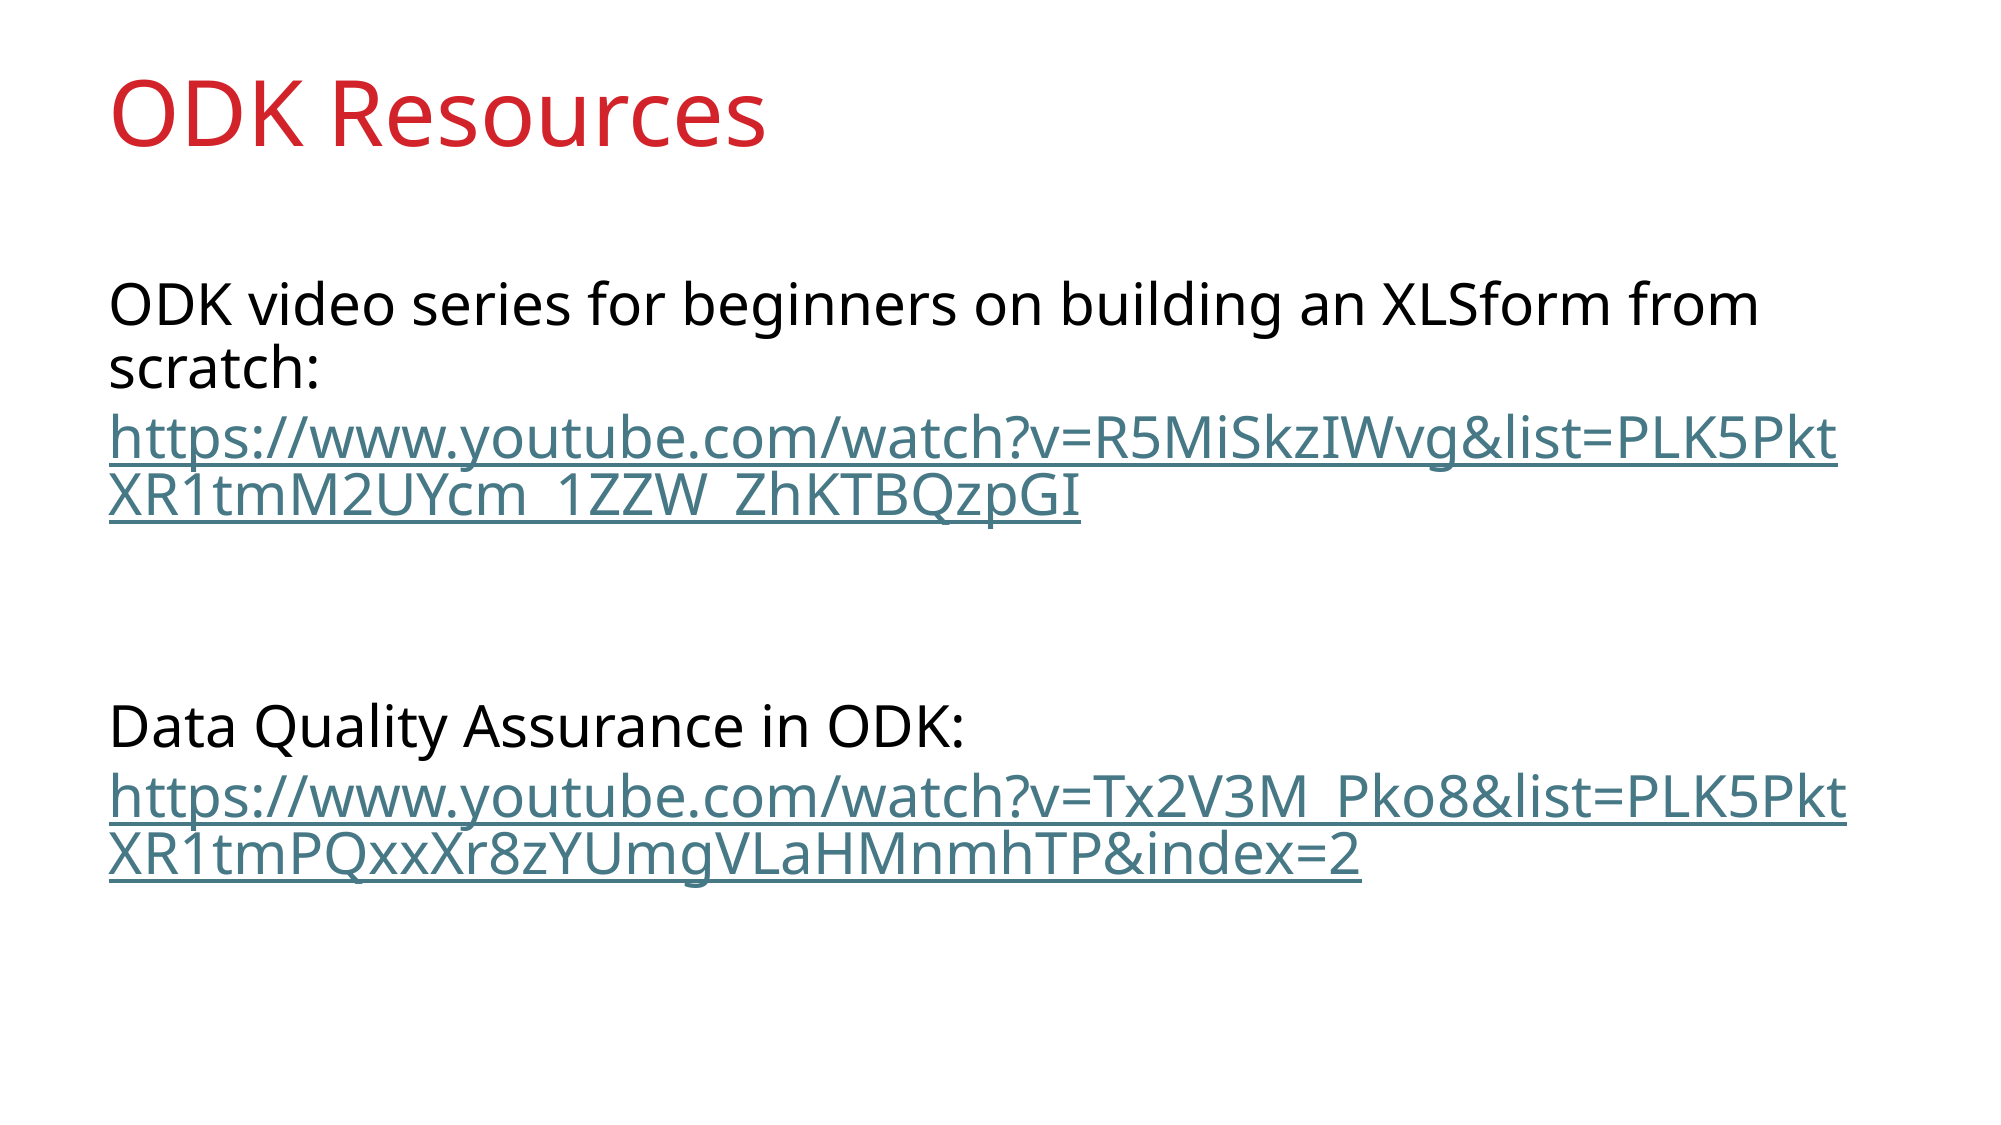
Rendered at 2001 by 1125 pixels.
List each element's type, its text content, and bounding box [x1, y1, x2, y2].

title ODK Resources [93, 0, 1863, 235]
list ODK video series for beginners on building an XLSform from scratch: https://www.youtube.com/watch?v=R5MiSkzIWvg&list=PLK5PktXR1tmM2UYcm_1ZZW_ZhKTBQzpGI Data Quality Assurance in ODK: https://www.youtube.com/watch?v=Tx2V3M_Pko8&list=PLK5PktXR1tmPQxxXr8zYUmgVLaHMnmhTP&index=2 [93, 267, 1863, 1050]
